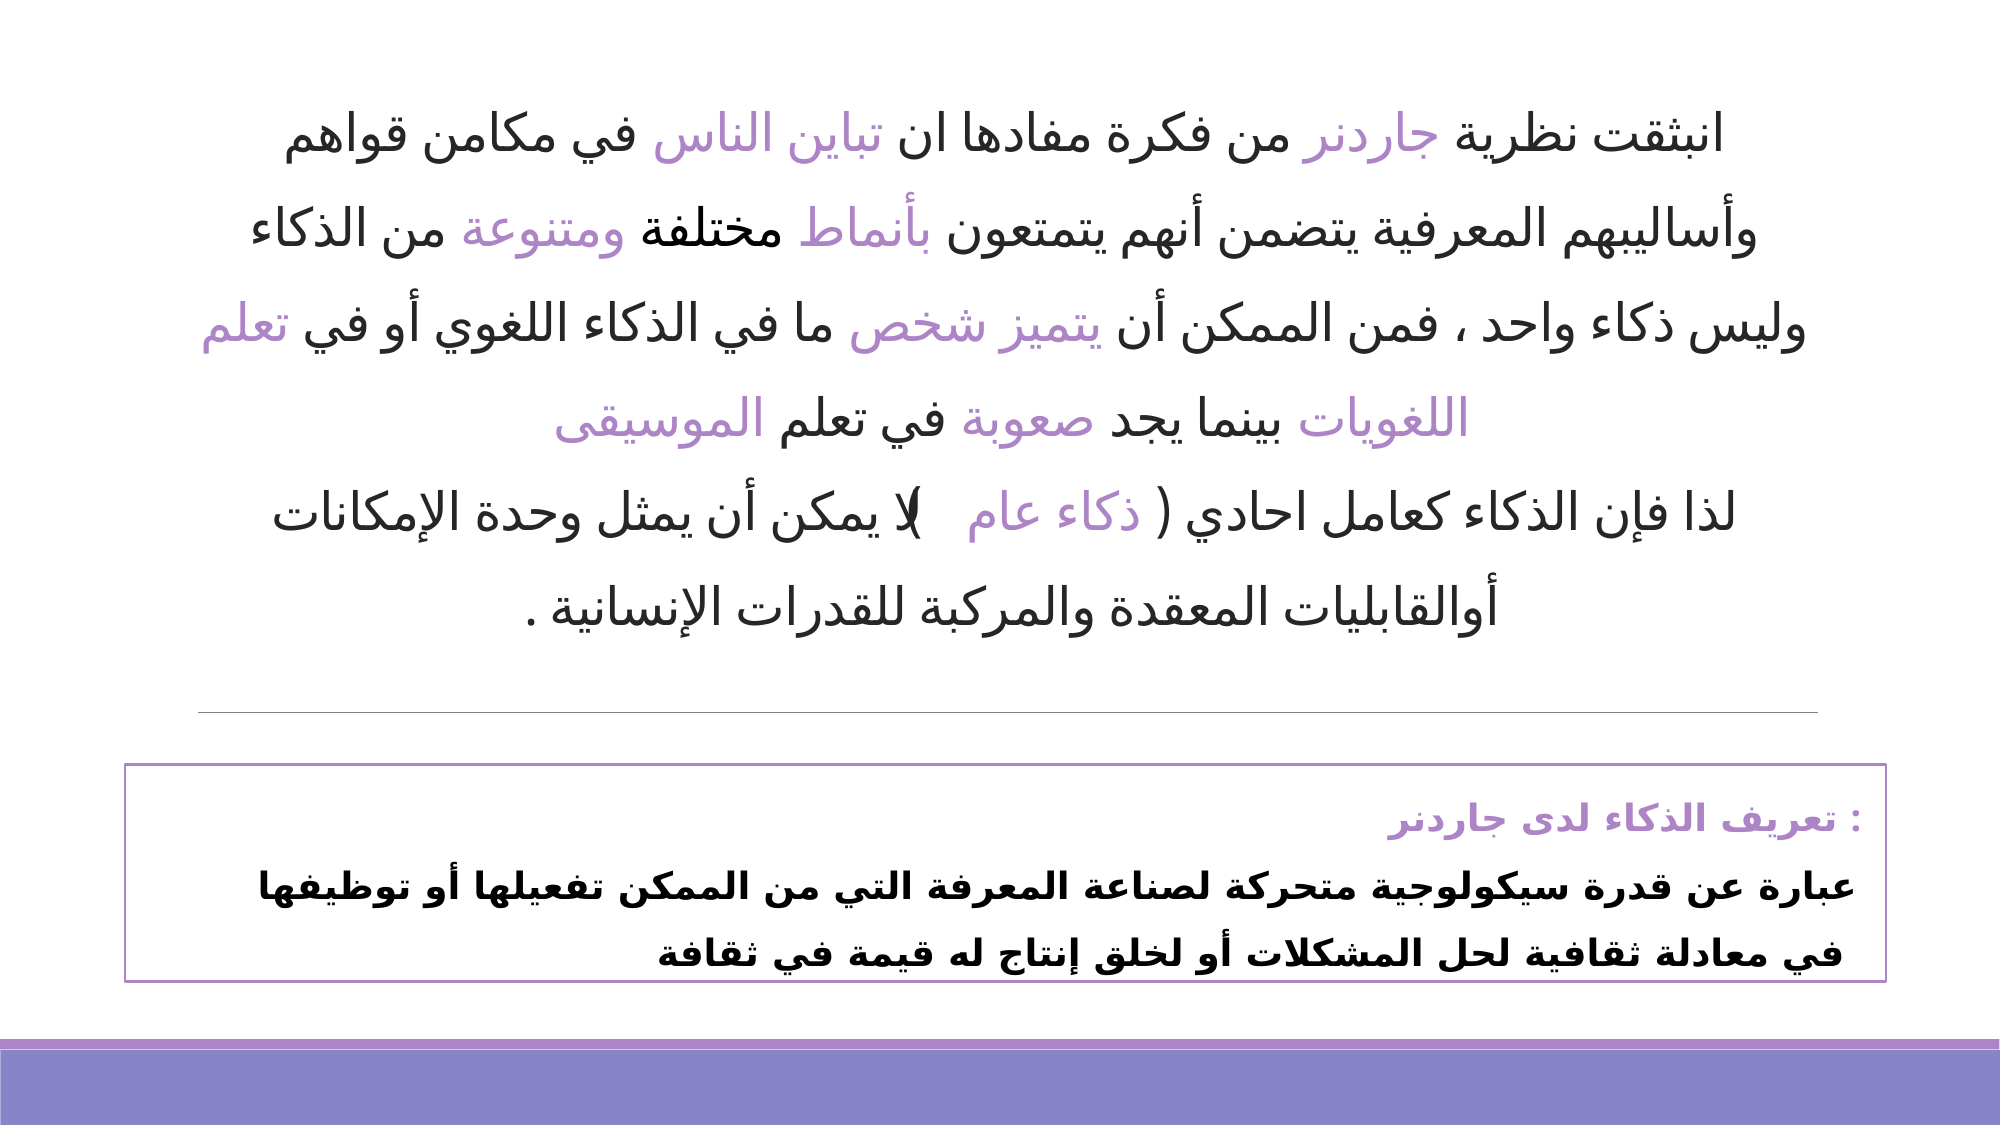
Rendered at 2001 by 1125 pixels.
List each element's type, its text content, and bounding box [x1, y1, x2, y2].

text_box تعريف الذكاء لدى جاردنر : عبارة عن قدرة سيكولوجية متحركة لصناعة المعرفة التي من الممكن تفعيلها أو توظيفها في معادلة ثقافية لحل المشكلات أو لخلق إنتاج له قيمة في ثقافة [124, 763, 1887, 983]
title انبثقت نظرية جاردنر من فكرة مفادها ان تباين الناس في مكامن قواهم وأساليبهم المعرفية يتضمن أنهم يتمتعون بأنماط مختلفة ومتنوعة من الذكاء وليس ذكاء واحد ، فمن الممكن أن يتميز شخص ما في الذكاء اللغوي أو في تعلم اللغويات بينما يجد صعوبة في تعلم الموسيقى لذا فإن الذكاء كعامل احادي ( ذكاء عام ) لا يمكن أن يمثل وحدة الإمكانات أوالقابليات المعقدة والمركبة للقدرات الإنسانية . [180, 58, 1831, 644]
